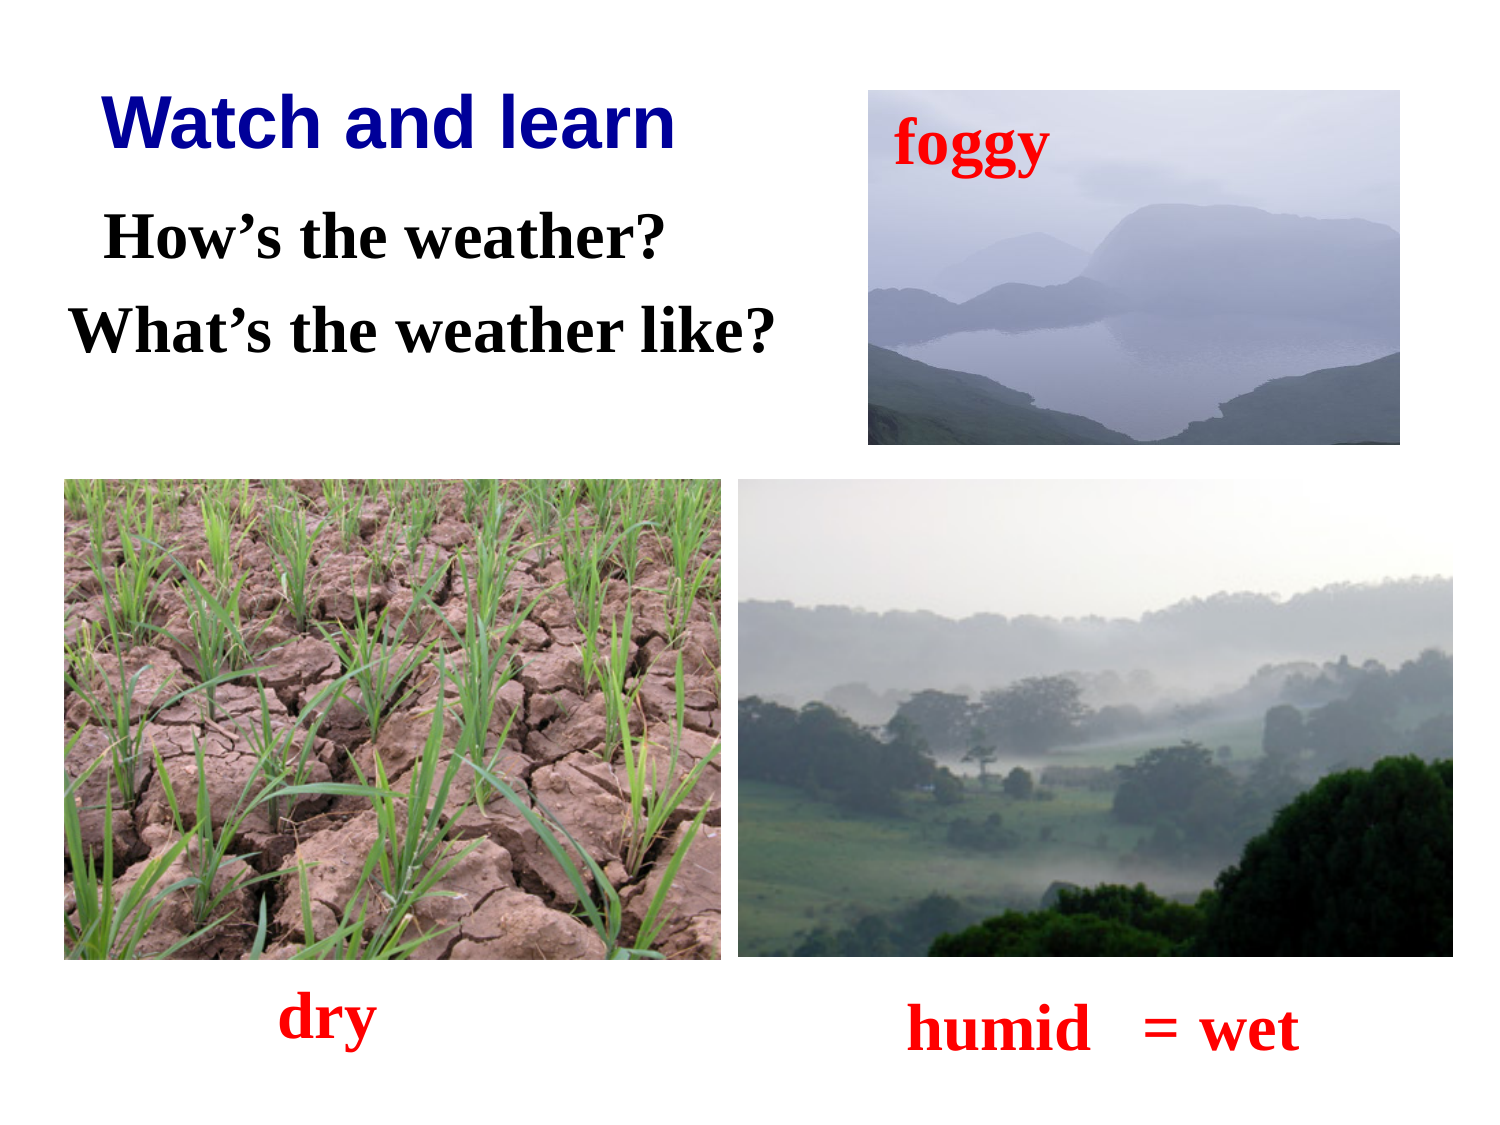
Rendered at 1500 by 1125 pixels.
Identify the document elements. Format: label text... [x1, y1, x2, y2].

text_box Watch and learn [29, 66, 750, 172]
text_box How’s the weather? [88, 184, 750, 278]
picture [867, 89, 1400, 445]
text_box What’s the weather like? [53, 278, 833, 374]
picture [64, 479, 721, 960]
text_box dry [171, 969, 467, 1059]
text_box humid [891, 976, 1128, 1071]
picture [737, 479, 1454, 957]
text_box = wet [1128, 976, 1377, 1071]
